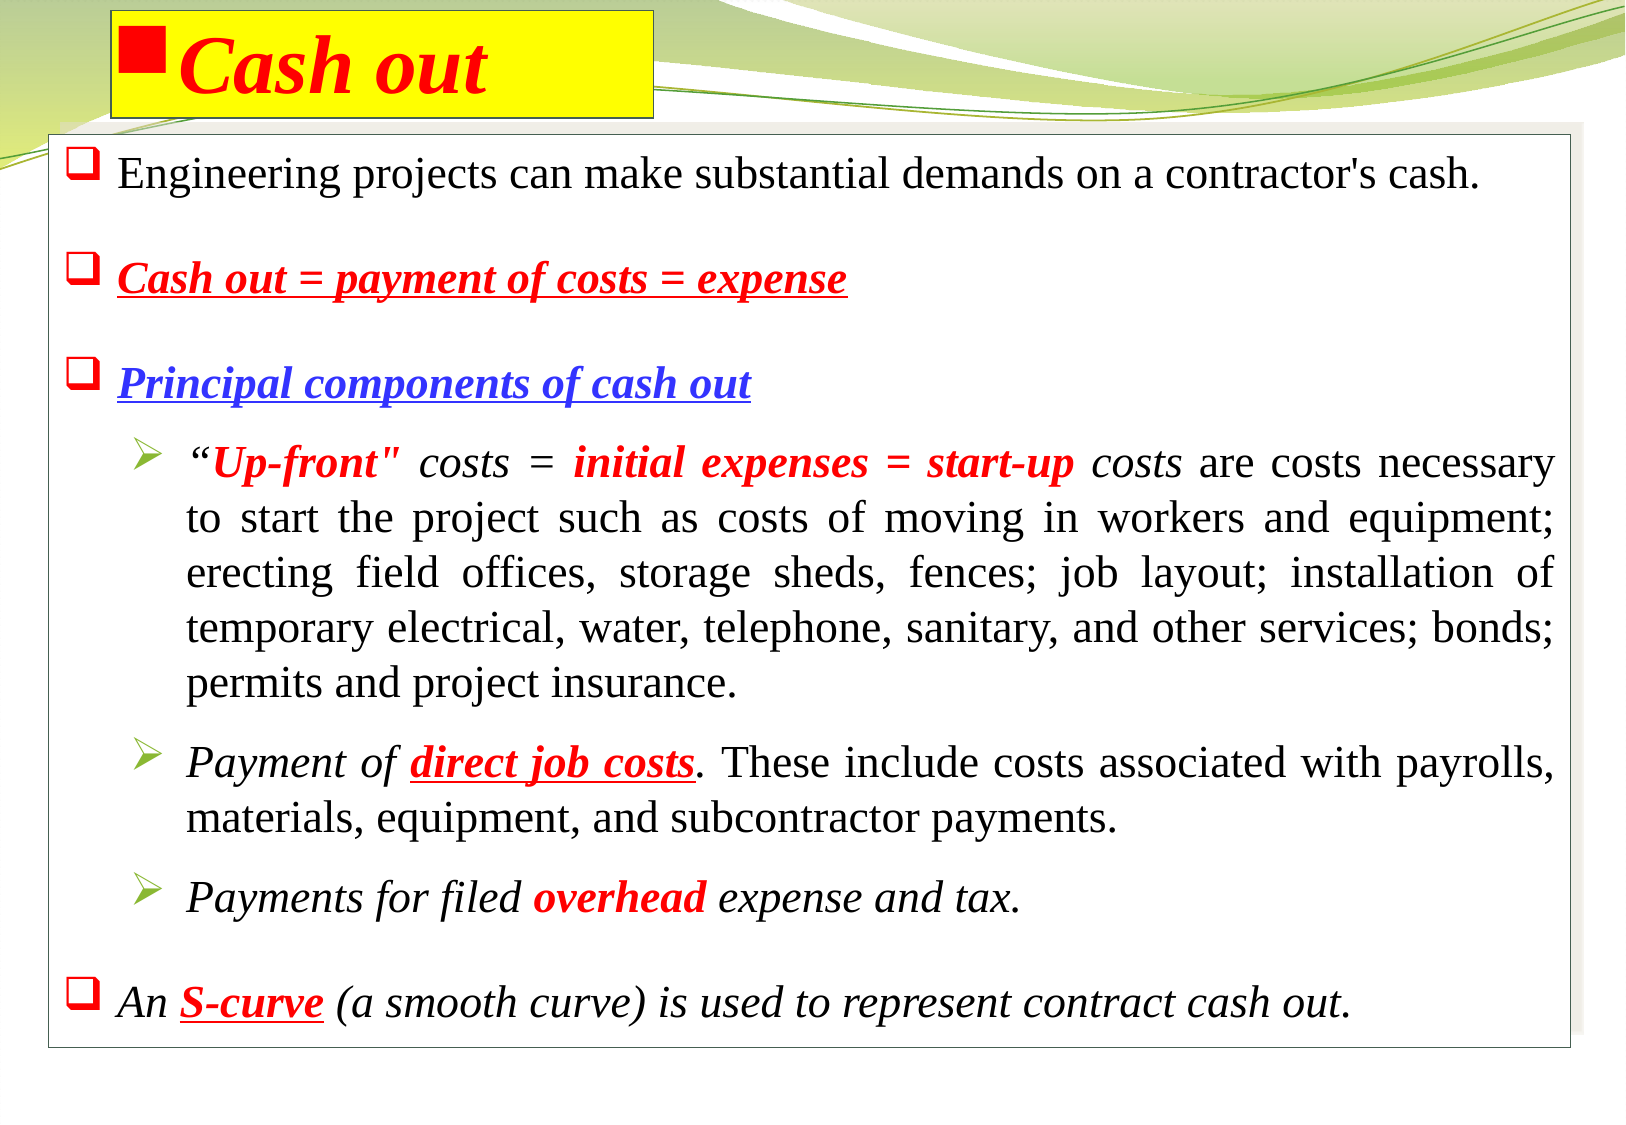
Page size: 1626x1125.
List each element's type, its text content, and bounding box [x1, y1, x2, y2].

list Engineering projects can make substantial demands on a contractor's cash. Cash out = payment of costs = expense Principal components of cash out “Up-front" costs = initial expenses = start-up costs are costs necessary to start the project such as costs of moving in workers and equipment; erecting field offices, storage sheds, fences; job layout; installation of temporary electrical, water, telephone, sanitary, and other services; bonds; permits and project insurance. Payment of direct job costs. These include costs associated with payrolls, materials, equipment, and subcontractor payments. Payments for filed overhead expense and tax. An S-curve (a smooth curve) is used to represent contract cash out. [48, 134, 1571, 1048]
text_box Cash out [110, 10, 654, 118]
